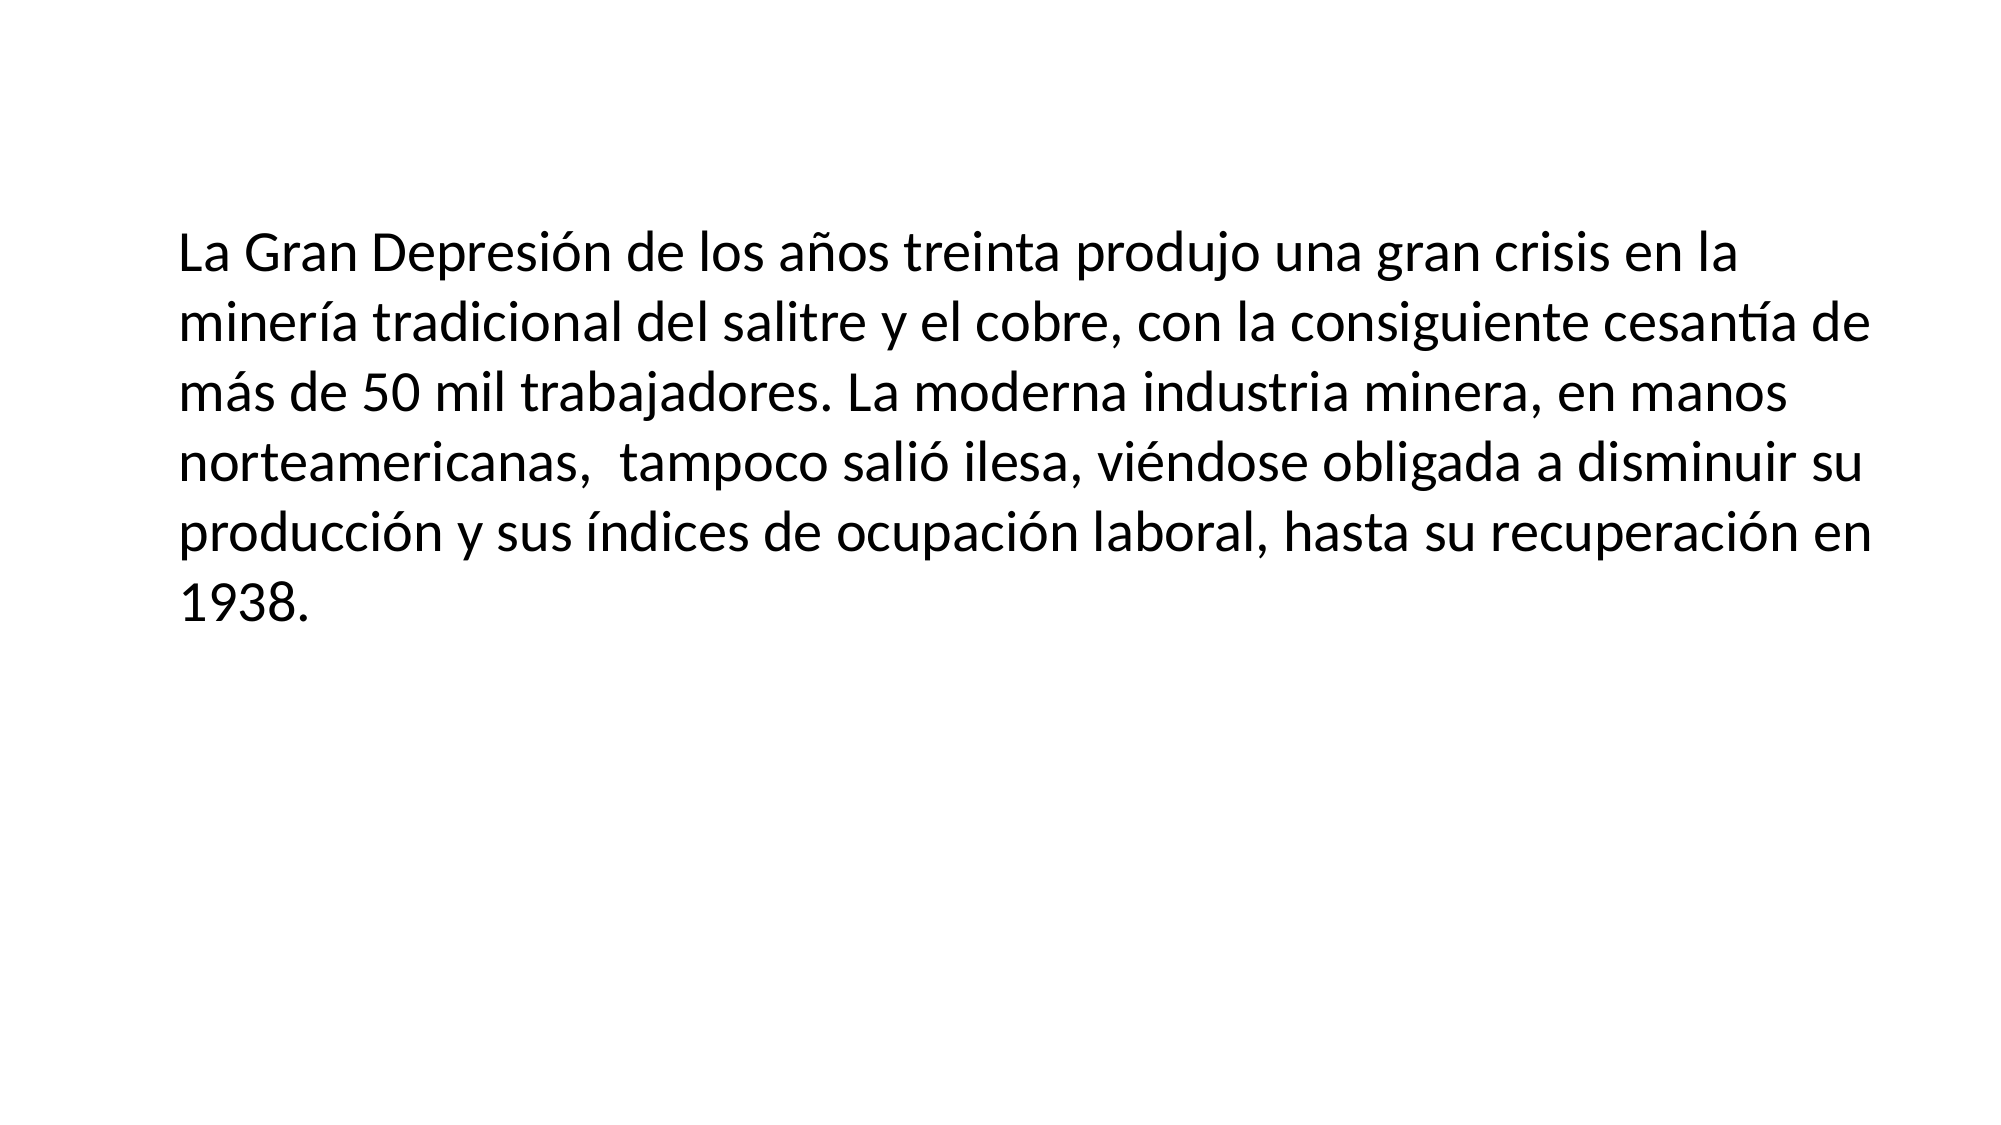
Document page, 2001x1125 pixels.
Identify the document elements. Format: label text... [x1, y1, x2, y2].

text_box La Gran Depresión de los años treinta produjo una gran crisis en la minería tradicional del salitre y el cobre, con la consiguiente cesantía de más de 50 mil trabajadores. La moderna industria minera, en manos norteamericanas, tampoco salió ilesa, viéndose obligada a disminuir su producción y sus índices de ocupación laboral, hasta su recuperación en 1938. [163, 205, 1895, 641]
